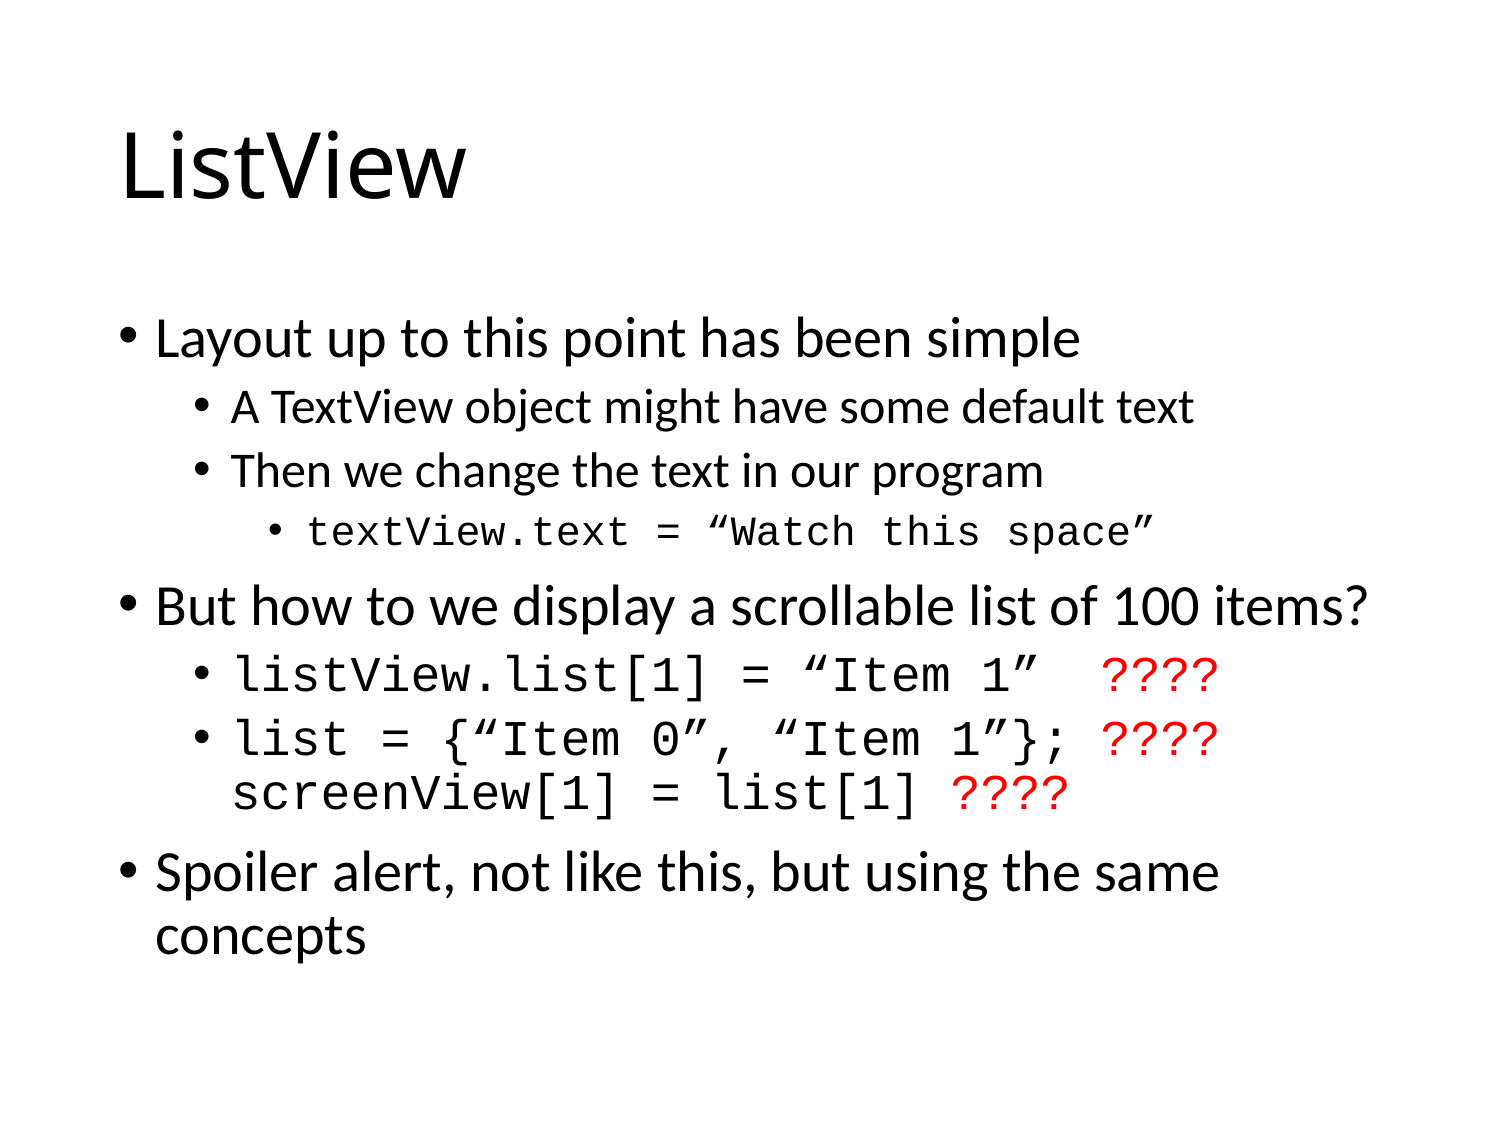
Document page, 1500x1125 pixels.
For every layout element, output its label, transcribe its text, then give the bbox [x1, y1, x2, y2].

title ListView [103, 59, 1397, 278]
list Layout up to this point has been simple A TextView object might have some default text Then we change the text in our program textView.text = “Watch this space” But how to we display a scrollable list of 100 items? listView.list[1] = “Item 1” ???? list = {“Item 0”, “Item 1”}; ???? screenView[1] = list[1] ???? Spoiler alert, not like this, but using the same concepts [103, 299, 1397, 1014]
